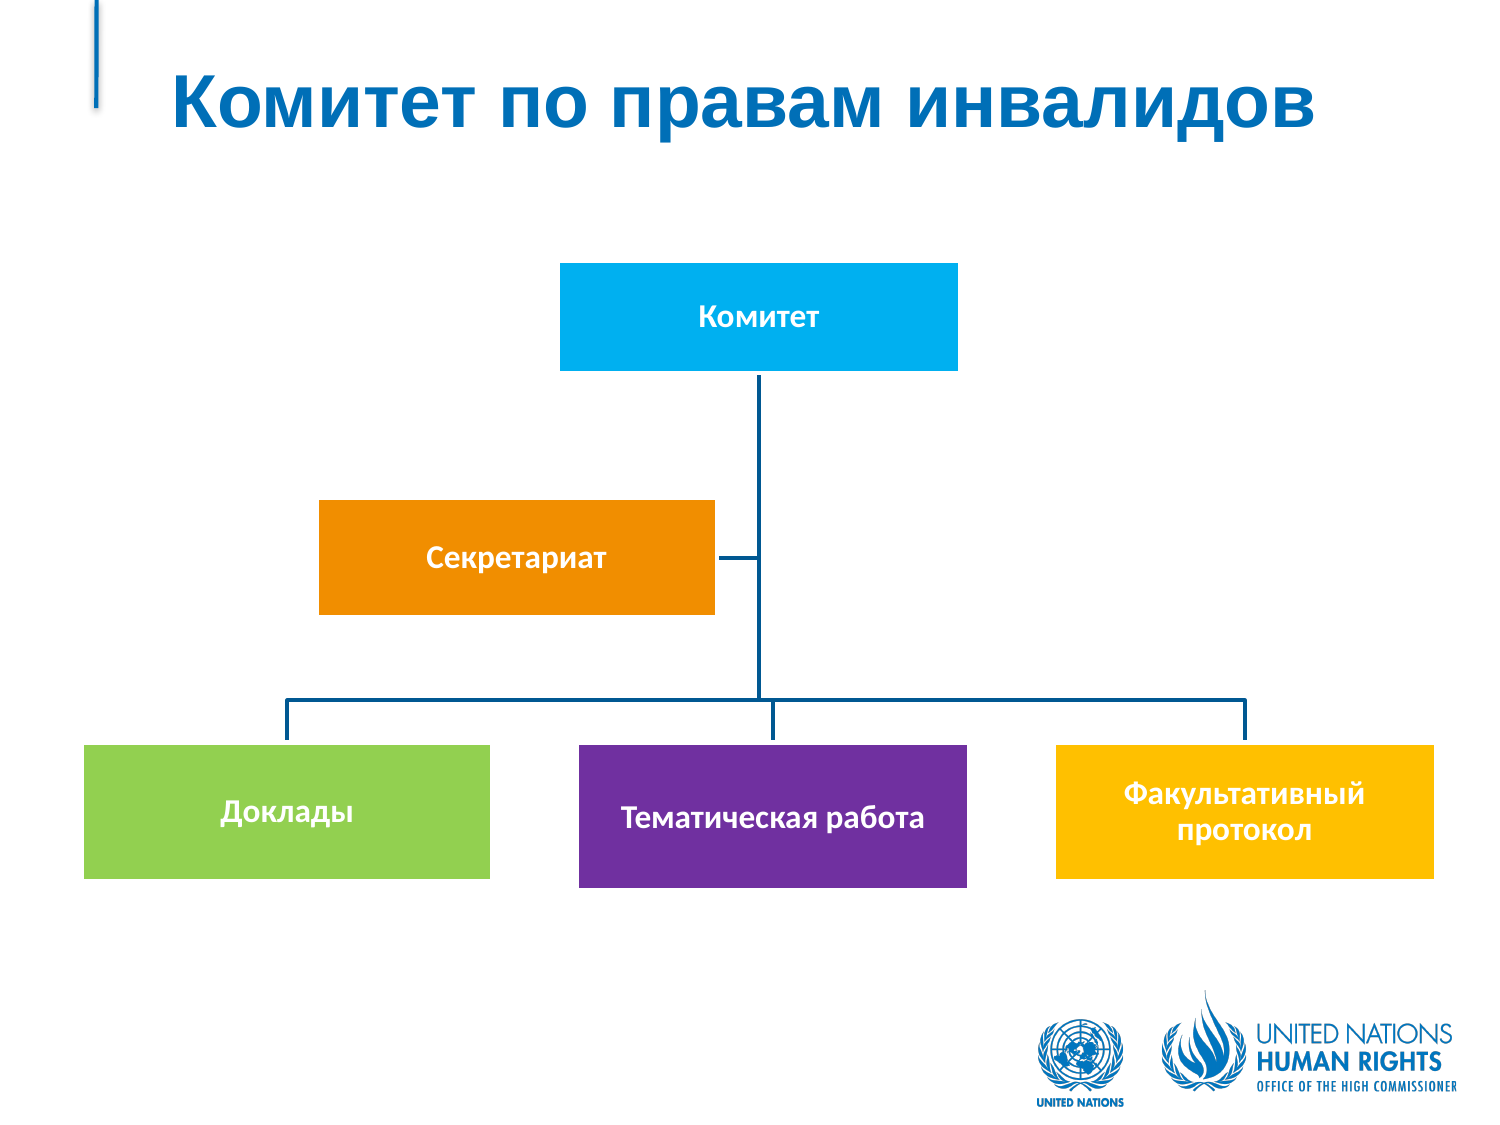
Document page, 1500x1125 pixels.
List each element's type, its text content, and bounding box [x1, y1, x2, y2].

title Комитет по правам инвалидов [52, 45, 1437, 224]
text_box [81, 159, 1437, 992]
picture [1037, 990, 1457, 1107]
